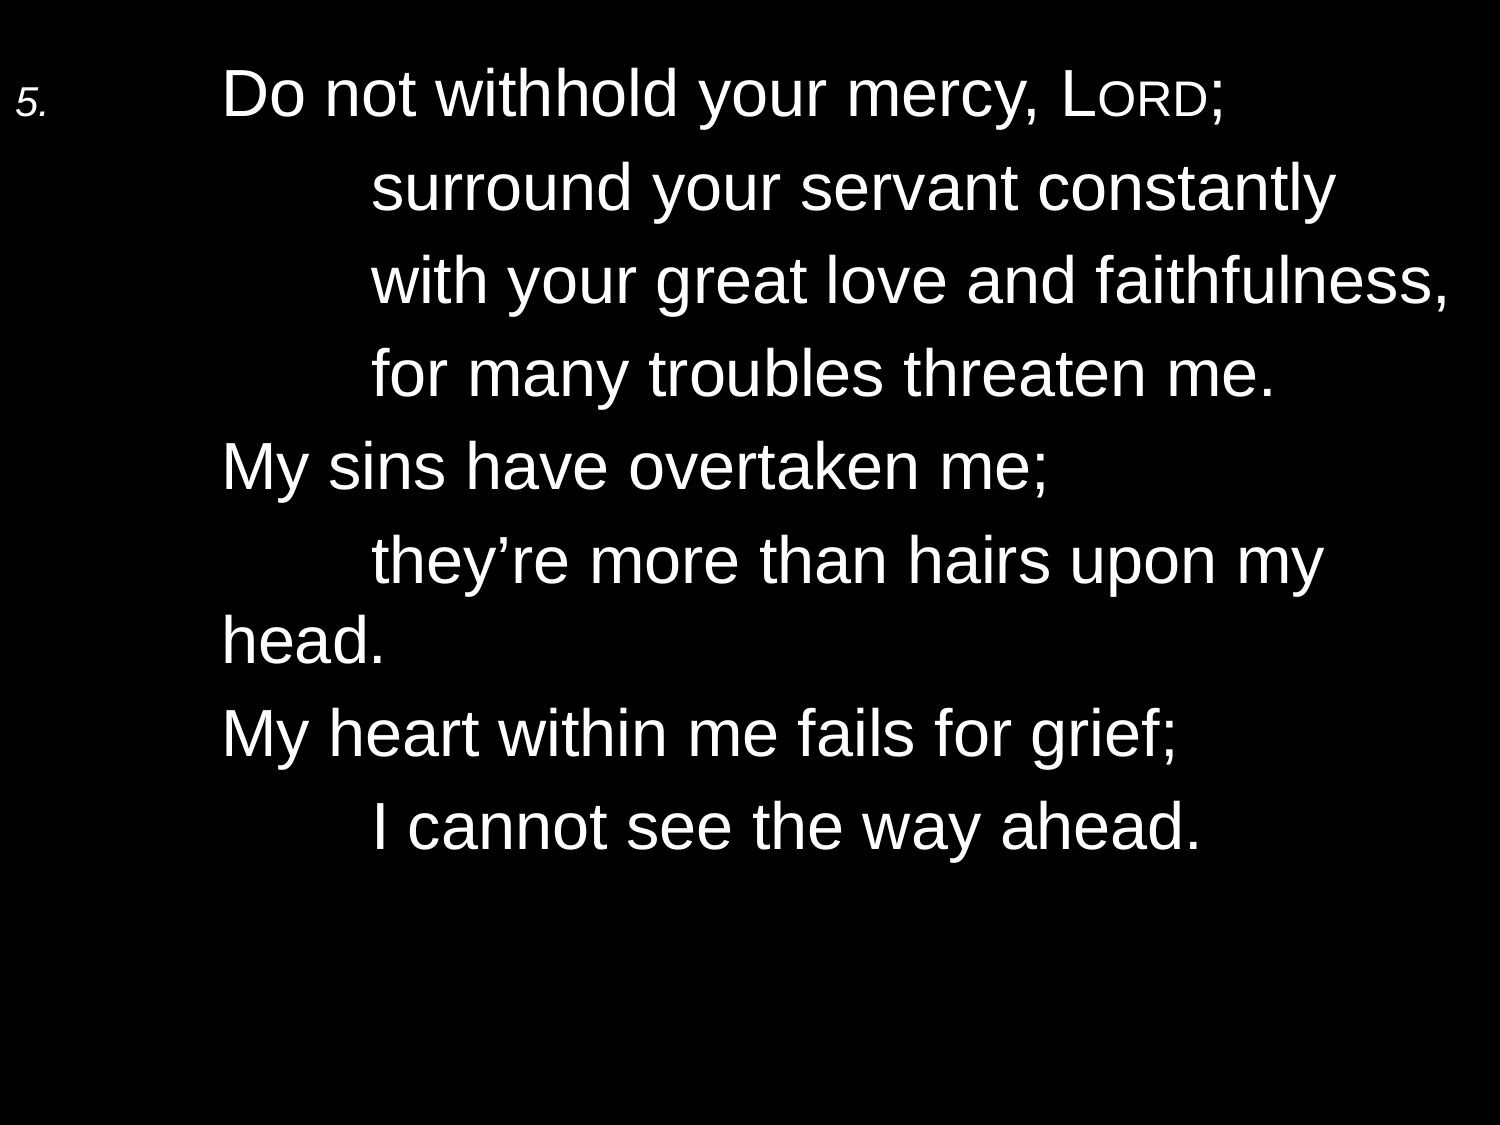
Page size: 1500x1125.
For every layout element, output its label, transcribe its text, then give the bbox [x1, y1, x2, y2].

list 5. Do not withhold your mercy, Lord; surround your servant constantly with your great love and faithfulness, for many troubles threaten me. My sins have overtaken me; they’re more than hairs upon my head. My heart within me fails for grief; I cannot see the way ahead. [0, 42, 1500, 1047]
